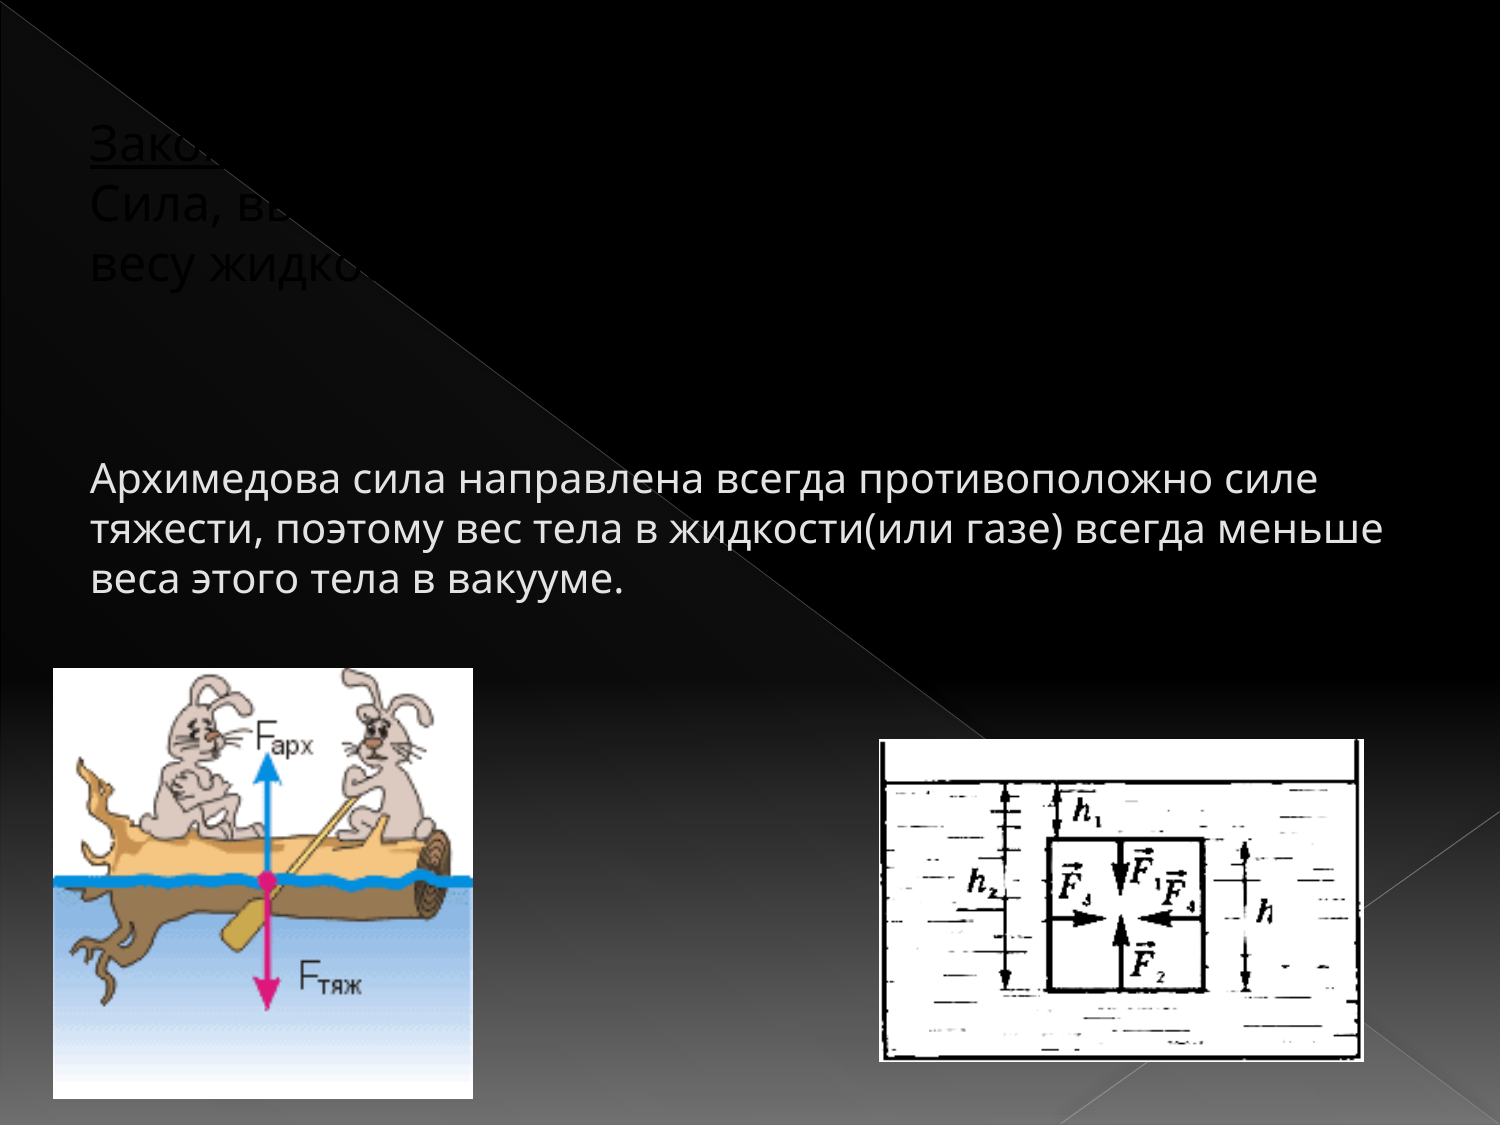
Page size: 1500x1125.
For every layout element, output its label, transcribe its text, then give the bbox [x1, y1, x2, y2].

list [52, 668, 474, 1099]
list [879, 739, 1365, 1062]
title Закон Архимеда: Сила, выталкивающая тело из жидкости (газа), равна весу жидкости (газа) в объеме погруженного тела. F=ρжgVт Архимедова сила направлена всегда противоположно силе тяжести, поэтому вес тела в жидкости(или газе) всегда меньше веса этого тела в вакууме. [75, 43, 1425, 669]
